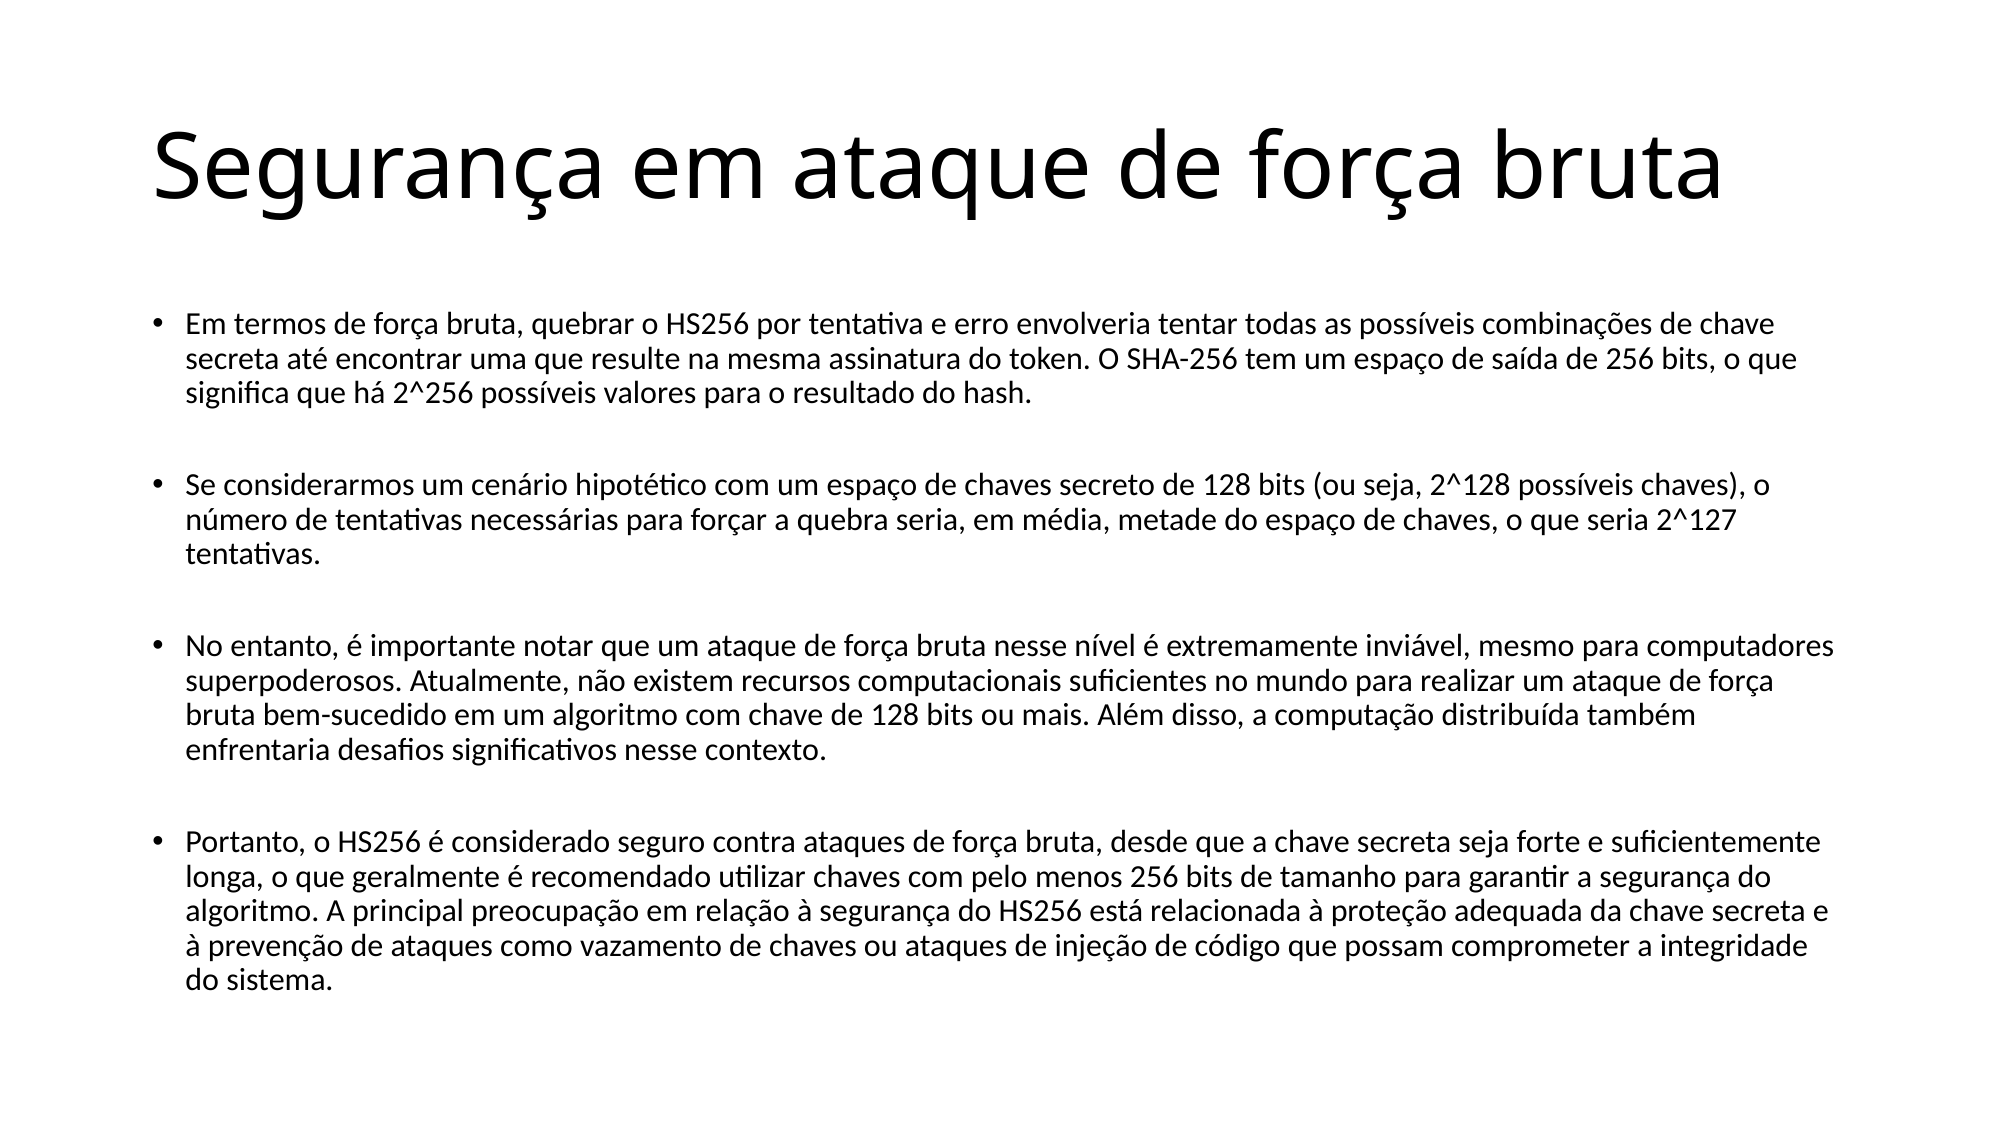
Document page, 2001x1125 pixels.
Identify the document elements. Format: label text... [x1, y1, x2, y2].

list Em termos de força bruta, quebrar o HS256 por tentativa e erro envolveria tentar todas as possíveis combinações de chave secreta até encontrar uma que resulte na mesma assinatura do token. O SHA-256 tem um espaço de saída de 256 bits, o que significa que há 2^256 possíveis valores para o resultado do hash. Se considerarmos um cenário hipotético com um espaço de chaves secreto de 128 bits (ou seja, 2^128 possíveis chaves), o número de tentativas necessárias para forçar a quebra seria, em média, metade do espaço de chaves, o que seria 2^127 tentativas. No entanto, é importante notar que um ataque de força bruta nesse nível é extremamente inviável, mesmo para computadores superpoderosos. Atualmente, não existem recursos computacionais suficientes no mundo para realizar um ataque de força bruta bem-sucedido em um algoritmo com chave de 128 bits ou mais. Além disso, a computação distribuída também enfrentaria desafios significativos nesse contexto. Portanto, o HS256 é considerado seguro contra ataques de força bruta, desde que a chave secreta seja forte e suficientemente longa, o que geralmente é recomendado utilizar chaves com pelo menos 256 bits de tamanho para garantir a segurança do algoritmo. A principal preocupação em relação à segurança do HS256 está relacionada à proteção adequada da chave secreta e à prevenção de ataques como vazamento de chaves ou ataques de injeção de código que possam comprometer a integridade do sistema. [137, 299, 1863, 1014]
title Segurança em ataque de força bruta [137, 59, 1863, 278]
